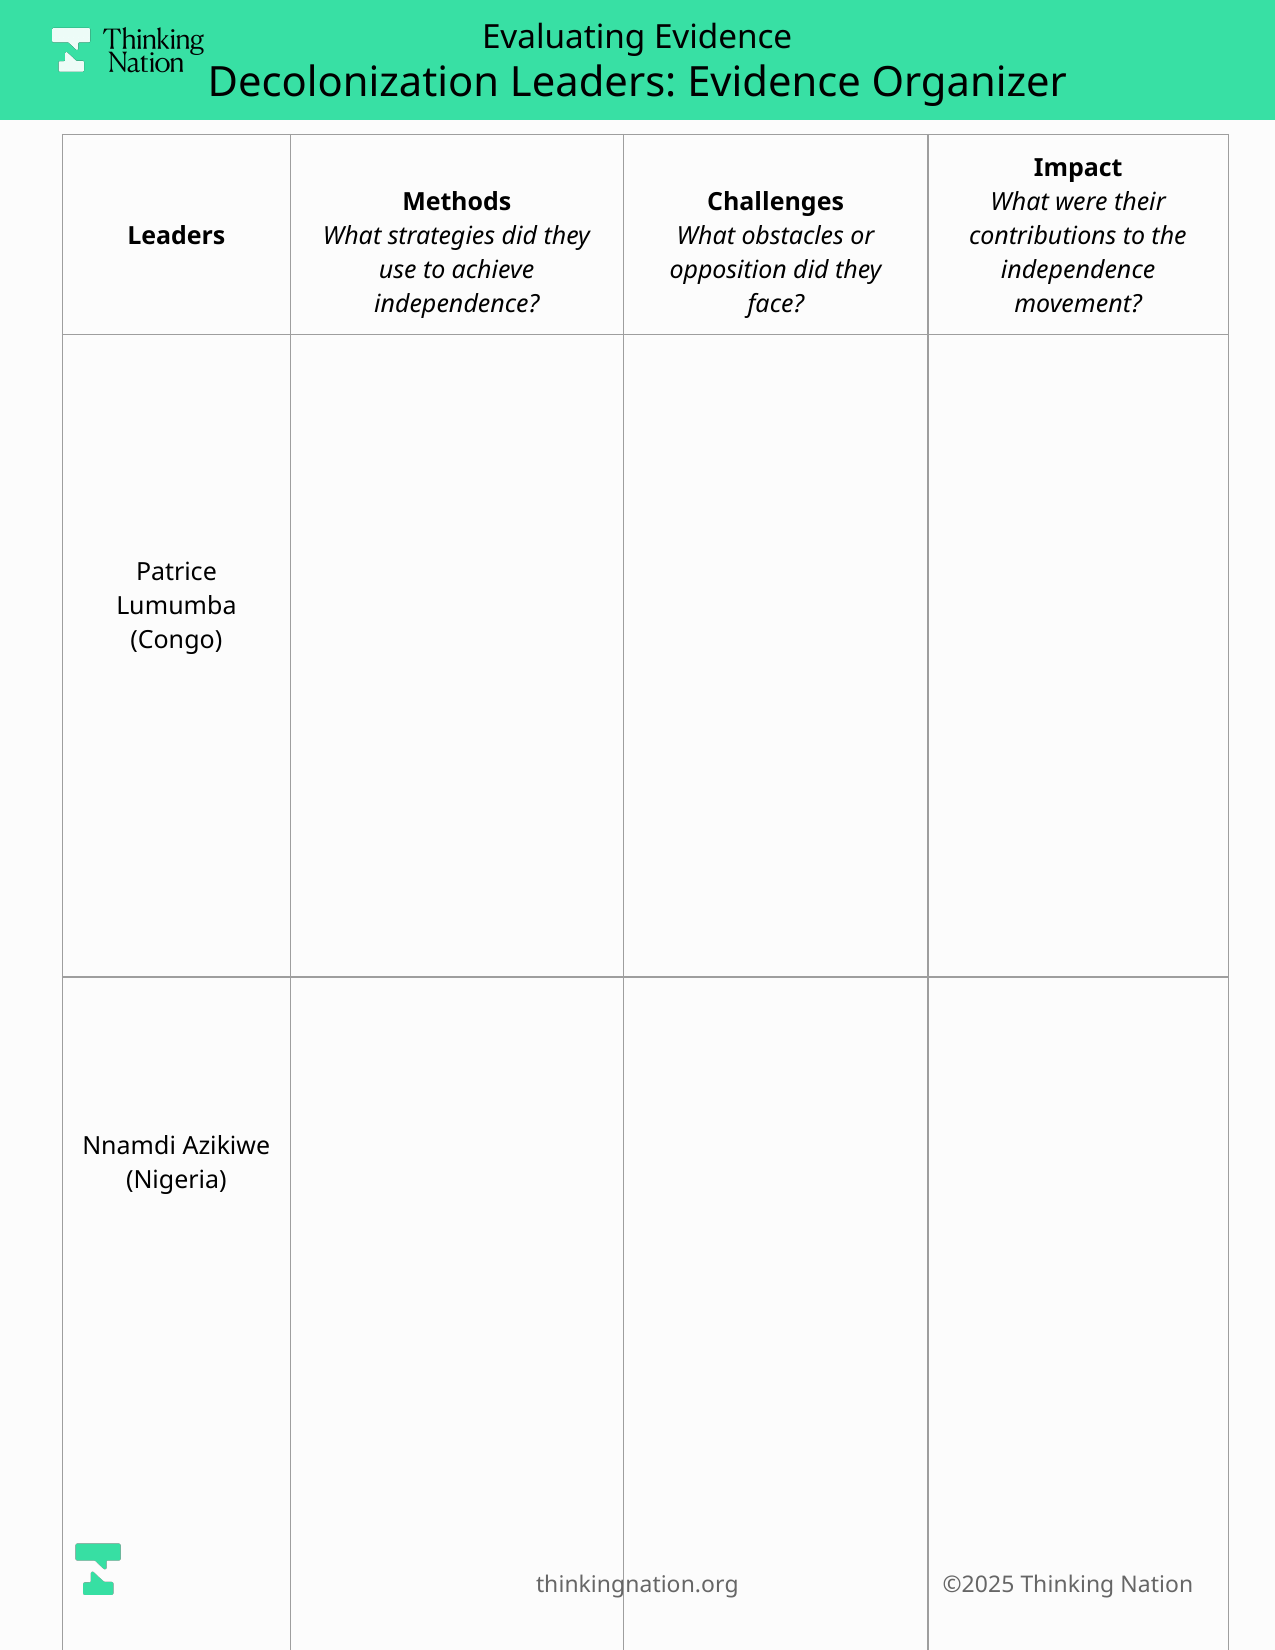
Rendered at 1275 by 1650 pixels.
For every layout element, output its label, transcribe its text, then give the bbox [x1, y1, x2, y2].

table_cell [291, 335, 623, 976]
table_header Leaders [63, 135, 290, 334]
table_cell [929, 335, 1228, 976]
table_cell [624, 335, 927, 976]
table_cell [929, 978, 1228, 1650]
table_cell [291, 978, 623, 1650]
picture [62, 1533, 134, 1605]
text_box Evaluating Evidence Decolonization Leaders: Evidence Organizer [0, 0, 1275, 120]
table_header Impact What were their contributions to the independence movement? [929, 135, 1228, 334]
table_cell [624, 978, 927, 1650]
table_header Challenges What obstacles or opposition did they face? [624, 135, 927, 334]
table_cell Nnamdi Azikiwe (Nigeria) [63, 978, 290, 1650]
table_header Methods What strategies did they use to achieve independence? [291, 135, 623, 334]
picture [35, 13, 210, 87]
table_cell Patrice Lumumba (Congo) [63, 335, 290, 976]
